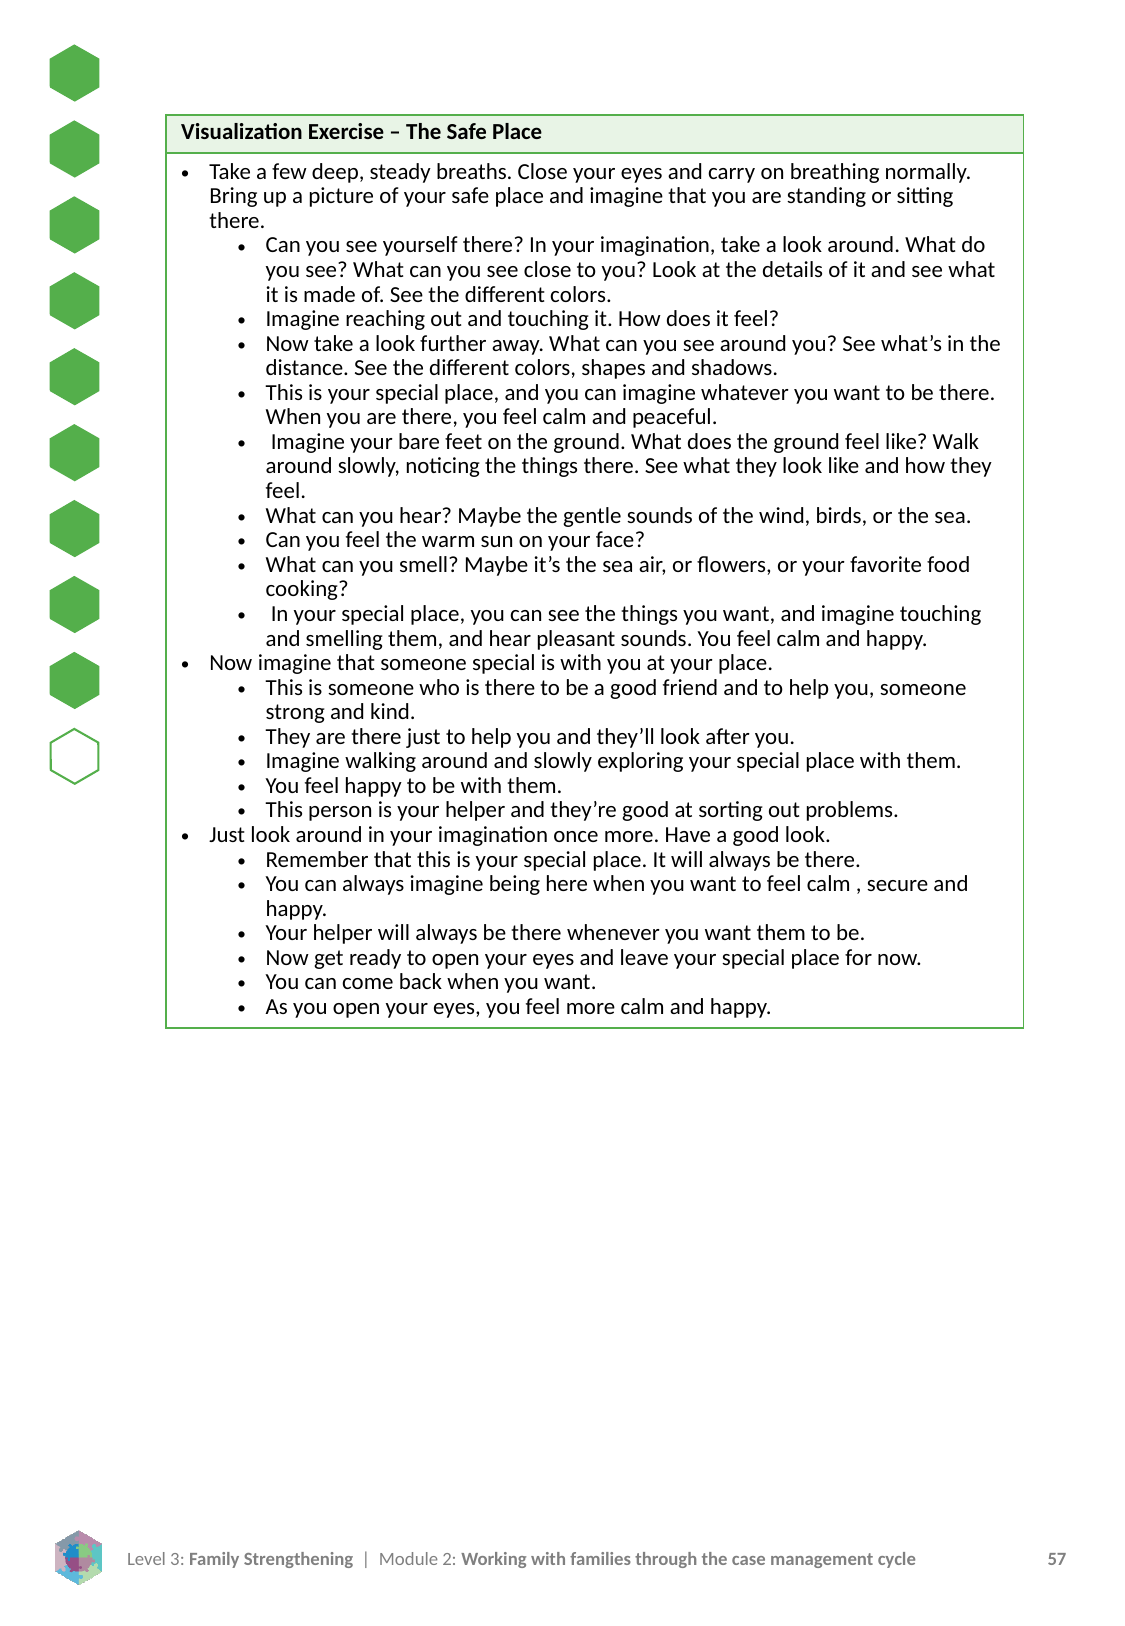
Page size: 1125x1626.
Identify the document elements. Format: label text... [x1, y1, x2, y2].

text_box [49, 348, 100, 406]
text_box [49, 499, 100, 558]
text_box [49, 651, 100, 710]
table_header Visualization Exercise – The Safe Place [167, 116, 1023, 152]
picture [55, 1530, 102, 1585]
text_box [49, 44, 100, 102]
text_box [49, 727, 100, 785]
text_box [49, 272, 100, 330]
table_cell Take a few deep, steady breaths. Close your eyes and carry on breathing normally. Bring up a picture of your safe place and imagine that you are standing or sitting there. Can you see yourself there? In your imagination, take a look around. What do you see? What can you see close to you? Look at the details of it and see what it is made of. See the different colors. Imagine reaching out and touching it. How does it feel? Now take a look further away. What can you see around you? See what’s in the distance. See the different colors, shapes and shadows. This is your special place, and you can imagine whatever you want to be there. When you are there, you feel calm and peaceful. Imagine your bare feet on the ground. What does the ground feel like? Walk around slowly, noticing the things there. See what they look like and how they feel. What can you hear? Maybe the gentle sounds of the wind, birds, or the sea. Can you feel the warm sun on your face? What can you smell? Maybe it’s the sea air, or flowers, or your favorite food cooking? In your special place, you can see the things you want, and imagine touching and smelling them, and hear pleasant sounds. You feel calm and happy. Now imagine that someone special is with you at your place. This is someone who is there to be a good friend and to help you, someone strong and kind. They are there just to help you and they’ll look after you. Imagine walking around and slowly exploring your special place with them. You feel happy to be with them. This person is your helper and they’re good at sorting out problems. Just look around in your imagination once more. Have a good look. Remember that this is your special place. It will always be there. You can always imagine being here when you want to feel calm , secure and happy. Your helper will always be there whenever you want them to be. Now get ready to open your eyes and leave your special place for now. You can come back when you want. As you open your eyes, you feel more calm and happy. [167, 154, 1023, 1027]
text_box [49, 424, 100, 482]
text_box [49, 196, 100, 254]
text_box [49, 120, 100, 178]
text_box [49, 575, 100, 634]
